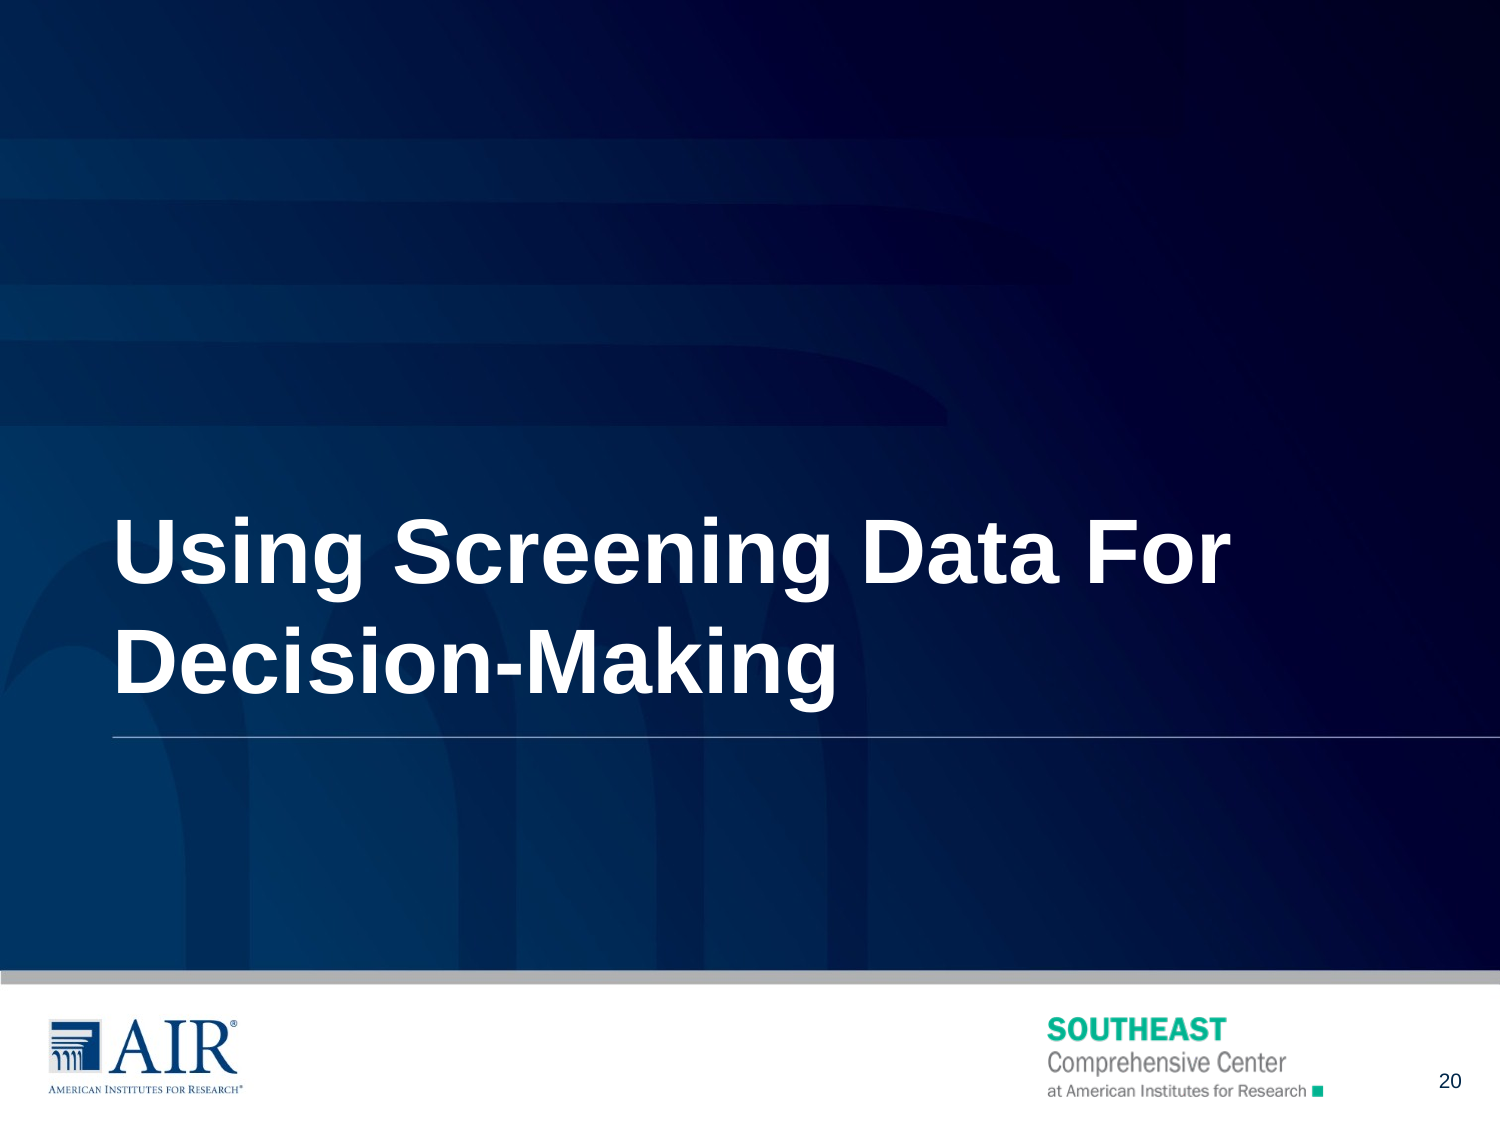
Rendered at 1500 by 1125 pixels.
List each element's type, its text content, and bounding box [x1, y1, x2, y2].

title Using Screening Data For Decision-Making [112, 482, 1463, 721]
slide_number 20 [1436, 1067, 1462, 1093]
picture [0, 0, 1500, 1125]
